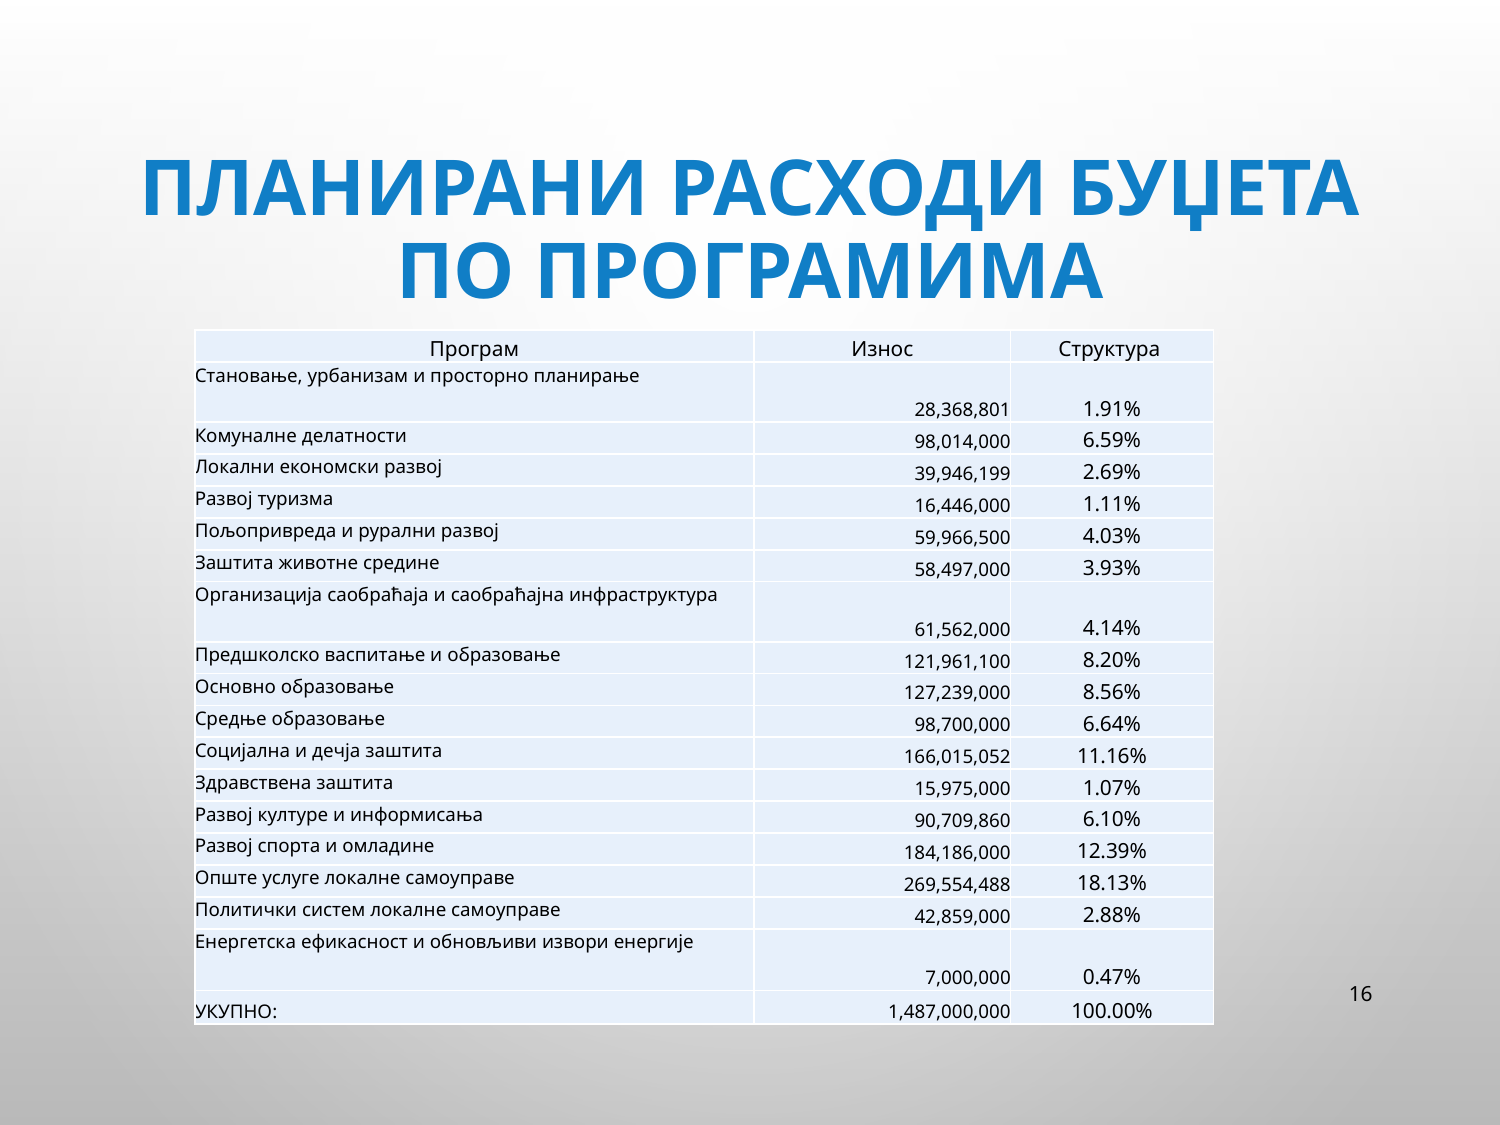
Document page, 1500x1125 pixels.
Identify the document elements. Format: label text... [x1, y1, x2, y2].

table_cell 58,497,000 [755, 551, 1010, 581]
table_cell 18.13% [1011, 866, 1213, 896]
table_header Структура [1011, 331, 1213, 361]
table_cell 1.11% [1011, 487, 1213, 517]
table_cell Основно образовање [196, 674, 753, 705]
table_cell 6.10% [1011, 802, 1213, 832]
table_cell Средње образовање [196, 706, 753, 736]
table_cell 1.07% [1011, 770, 1213, 800]
table_cell 28,368,801 [755, 363, 1010, 421]
table_cell Становање, урбанизам и просторно планирање [196, 363, 753, 421]
table_cell 59,966,500 [755, 519, 1010, 549]
table_cell Развој туризма [196, 487, 753, 517]
table_cell Развој спорта и омладине [196, 834, 753, 864]
table_cell 3.93% [1011, 551, 1213, 581]
table_cell 2.88% [1011, 898, 1213, 928]
table_cell 15,975,000 [755, 770, 1010, 800]
table_cell Предшколско васпитање и образовање [196, 643, 753, 673]
table_cell 4.14% [1011, 582, 1213, 641]
table_cell 16,446,000 [755, 487, 1010, 517]
title Планирани расходи буџета по програмима [112, 101, 1388, 364]
table_cell Организација саобраћаја и саобраћајна инфраструктура [196, 582, 753, 641]
table_cell 8.20% [1011, 643, 1213, 673]
table_cell 0.47% [1011, 930, 1213, 990]
table_cell Енергетска ефикасност и обновљиви извори енергије [196, 930, 753, 990]
table_cell 127,239,000 [755, 674, 1010, 705]
table_cell 39,946,199 [755, 455, 1010, 485]
table_cell 90,709,860 [755, 802, 1010, 832]
table_cell 6.59% [1011, 423, 1213, 453]
table_cell 1.91% [1011, 363, 1213, 421]
table_cell 61,562,000 [755, 582, 1010, 641]
table_cell Заштита животне средине [196, 551, 753, 581]
table_cell 12.39% [1011, 834, 1213, 864]
table_cell Комуналне делатности [196, 423, 753, 453]
table_cell Пољопривреда и рурални развој [196, 519, 753, 549]
table_cell Развој културе и информисања [196, 802, 753, 832]
table_header Програм [196, 331, 753, 361]
table_cell Политички систем локалне самоуправе [196, 898, 753, 928]
table_cell 2.69% [1011, 455, 1213, 485]
table_cell 11.16% [1011, 738, 1213, 768]
slide_number 16 [1293, 965, 1388, 1025]
table_cell 4.03% [1011, 519, 1213, 549]
table_cell 98,014,000 [755, 423, 1010, 453]
picture [0, 0, 1500, 1125]
table_cell 100.00% [1011, 991, 1213, 1023]
table_cell 98,700,000 [755, 706, 1010, 736]
table_cell 42,859,000 [755, 898, 1010, 928]
table_cell 1,487,000,000 [755, 991, 1010, 1023]
table_cell 269,554,488 [755, 866, 1010, 896]
table_cell 7,000,000 [755, 930, 1010, 990]
table_cell Социјална и дечја заштита [196, 738, 753, 768]
table_cell Локални економски развој [196, 455, 753, 485]
table_cell 6.64% [1011, 706, 1213, 736]
table_cell Опште услуге локалне самоуправе [196, 866, 753, 896]
table_cell 8.56% [1011, 674, 1213, 705]
table_header Износ [755, 331, 1010, 361]
table_cell Здравствена заштита [196, 770, 753, 800]
table_cell 121,961,100 [755, 643, 1010, 673]
table_cell 166,015,052 [755, 738, 1010, 768]
table_cell 184,186,000 [755, 834, 1010, 864]
table_cell УКУПНО: [196, 991, 753, 1023]
